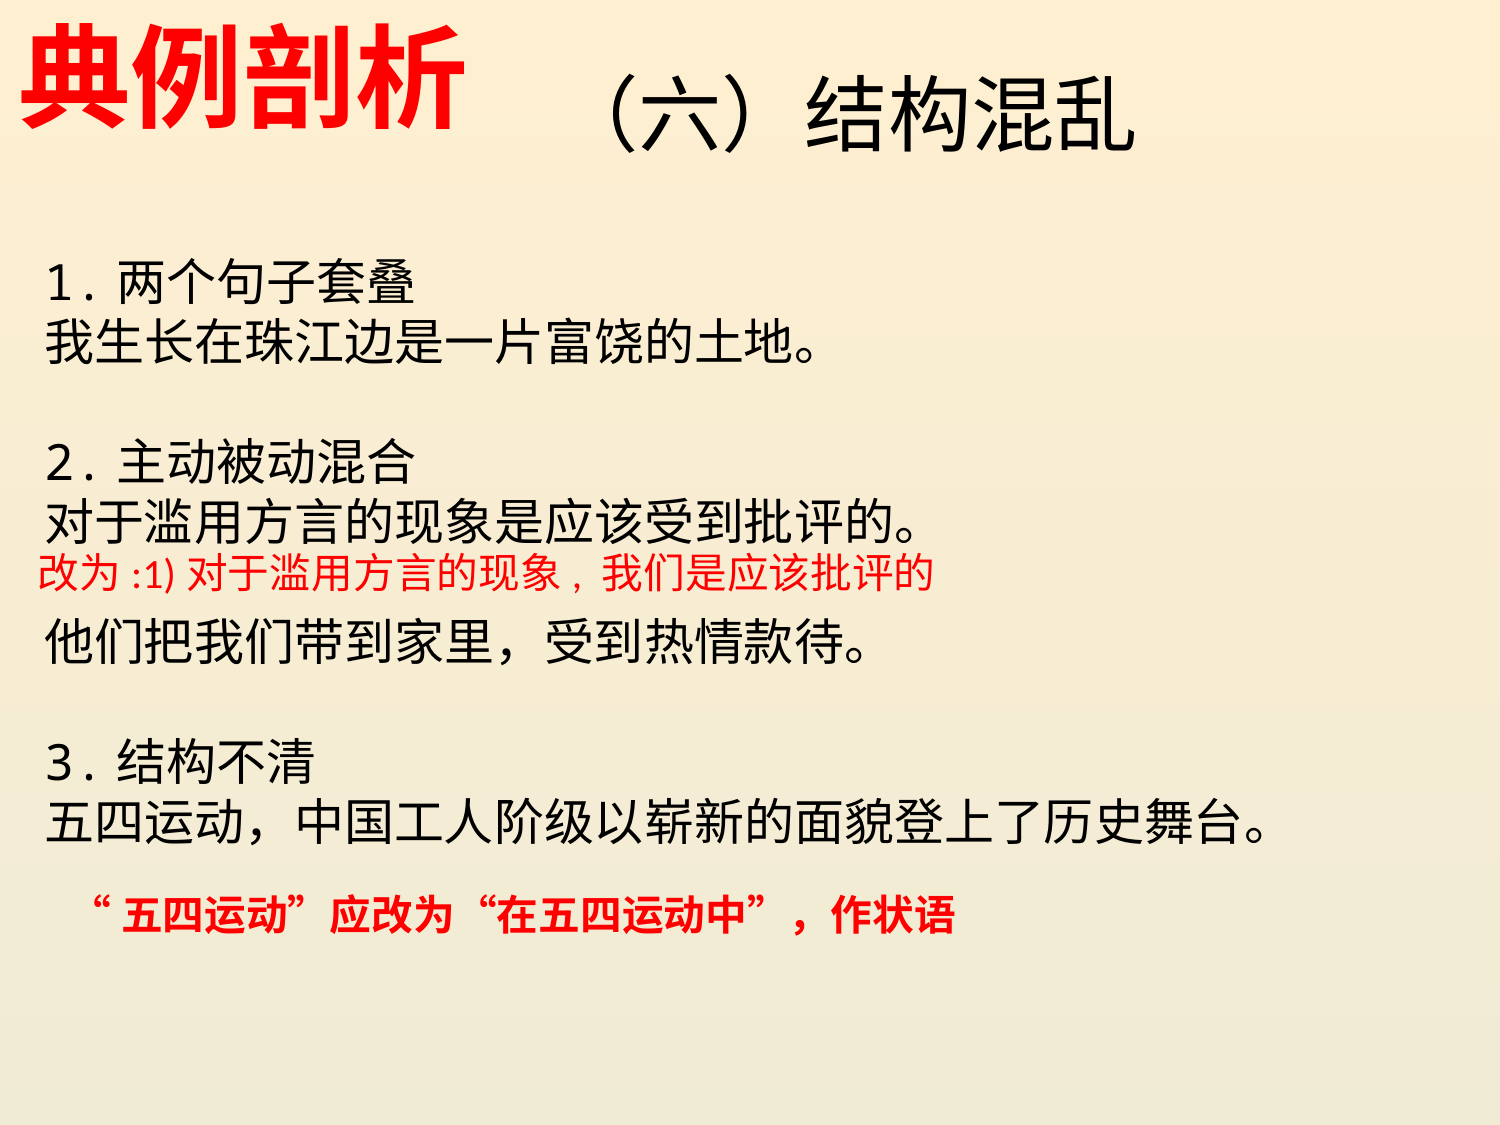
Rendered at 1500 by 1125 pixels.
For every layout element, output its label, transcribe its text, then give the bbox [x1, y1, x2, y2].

text_box 改为:1)对于滥用方言的现象, 我们是应该批评的 [22, 538, 951, 604]
text_box 典例剖析 [3, 0, 484, 150]
text_box “五四运动”应改为“在五四运动中”，作状语 [54, 881, 972, 947]
text_box （六）结构混乱 [540, 54, 1154, 170]
text_box 1.两个句子套叠 我生长在珠江边是一片富饶的土地。 2.主动被动混合 对于滥用方言的现象是应该受到批评的。 他们把我们带到家里，受到热情款待。 3.结构不清 五四运动，中国工人阶级以崭新的面貌登上了历史舞台。 [29, 243, 1477, 859]
